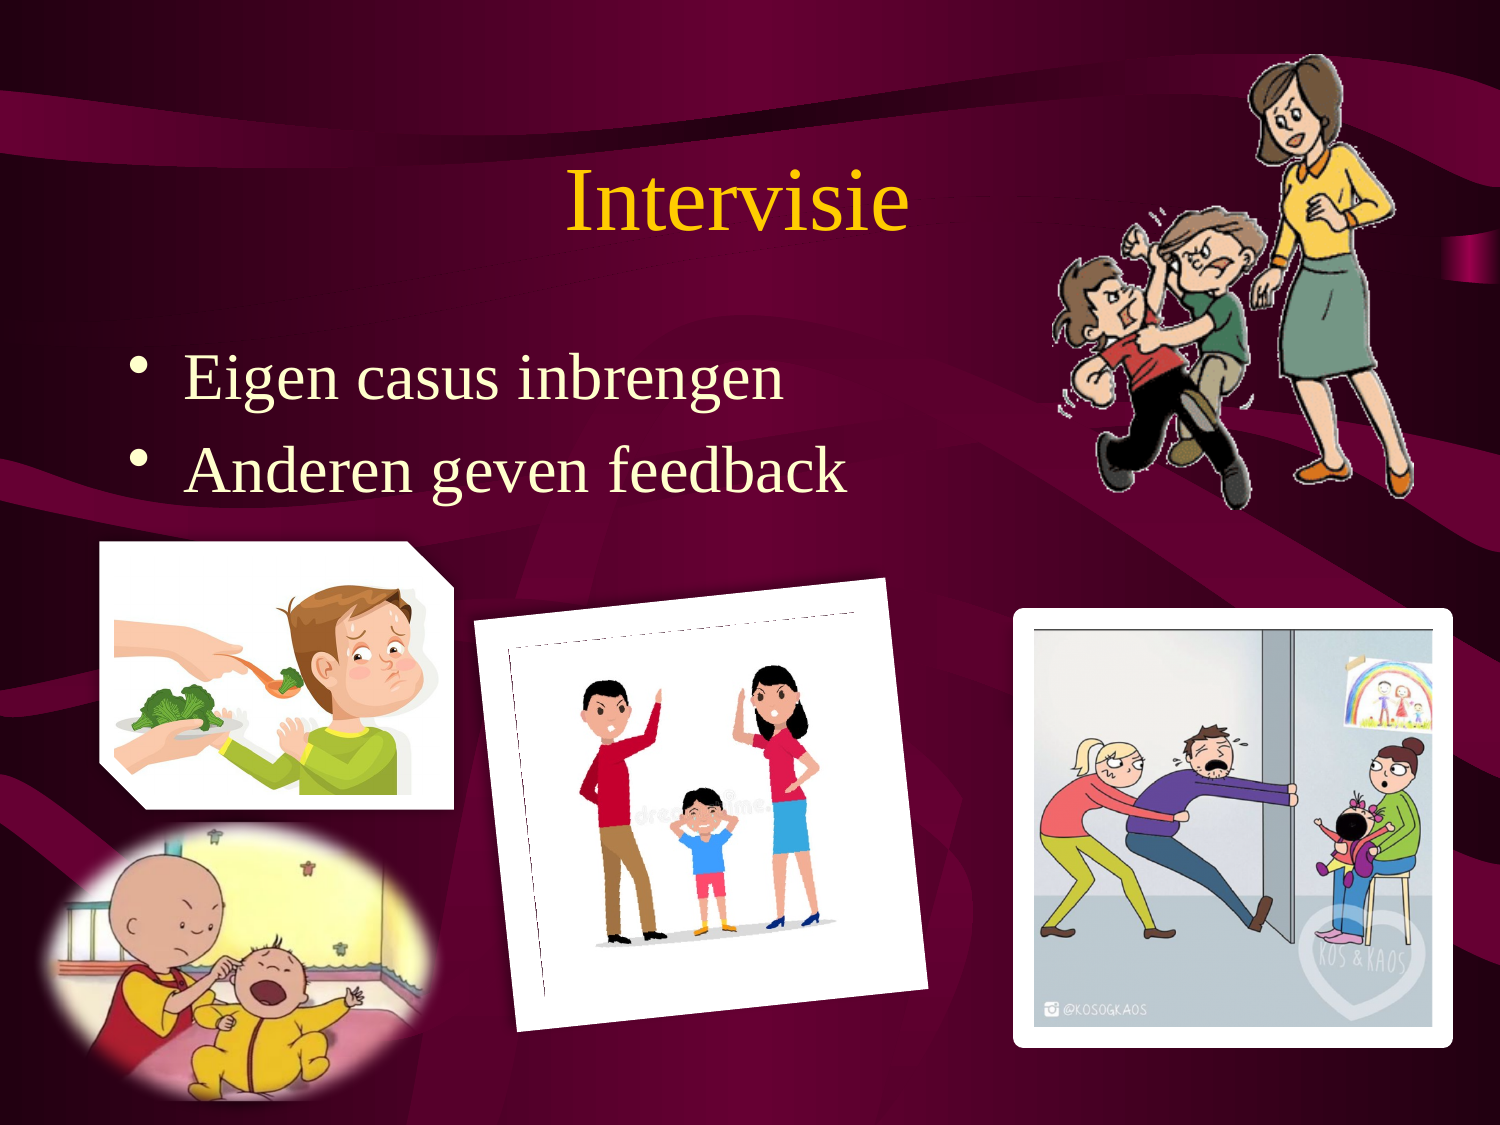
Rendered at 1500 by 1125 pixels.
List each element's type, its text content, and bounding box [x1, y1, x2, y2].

picture [1033, 628, 1433, 1028]
picture [1052, 54, 1414, 510]
list Eigen casus inbrengen Anderen geven feedback [112, 324, 1388, 1000]
picture [29, 804, 450, 1120]
title Intervisie [112, 99, 1047, 288]
picture [509, 613, 894, 997]
picture [106, 548, 447, 803]
